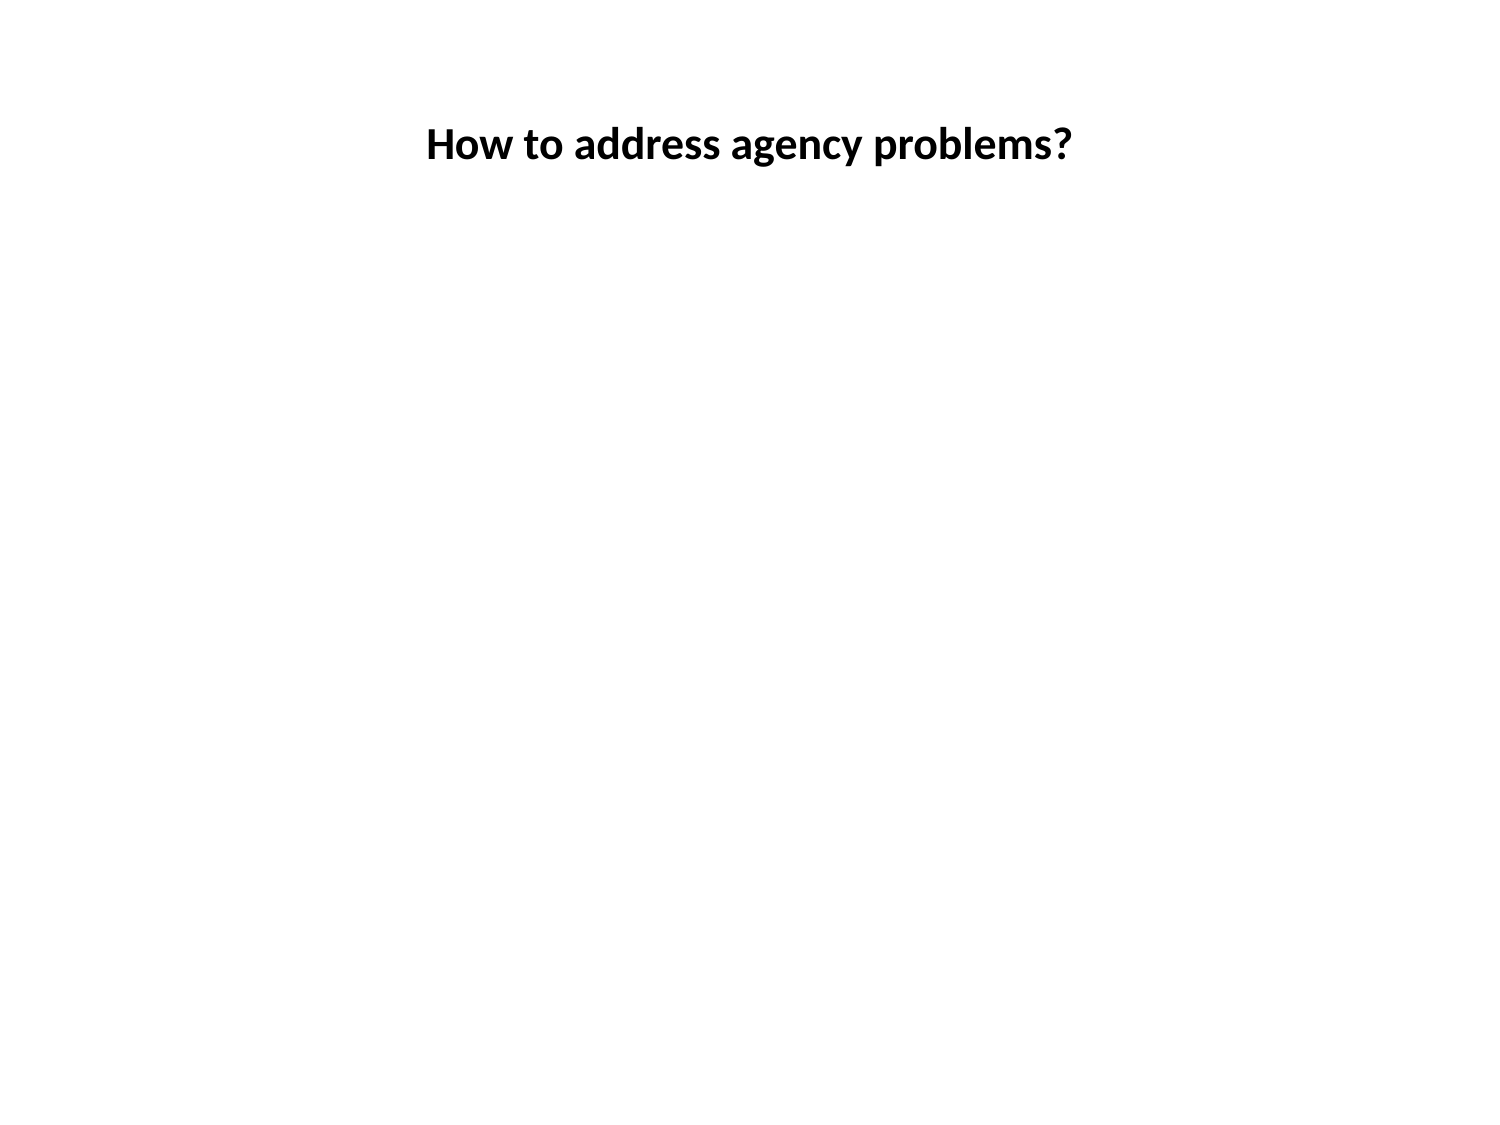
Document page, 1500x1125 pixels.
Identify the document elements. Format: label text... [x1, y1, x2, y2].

title How to address agency problems? [75, 45, 1425, 233]
